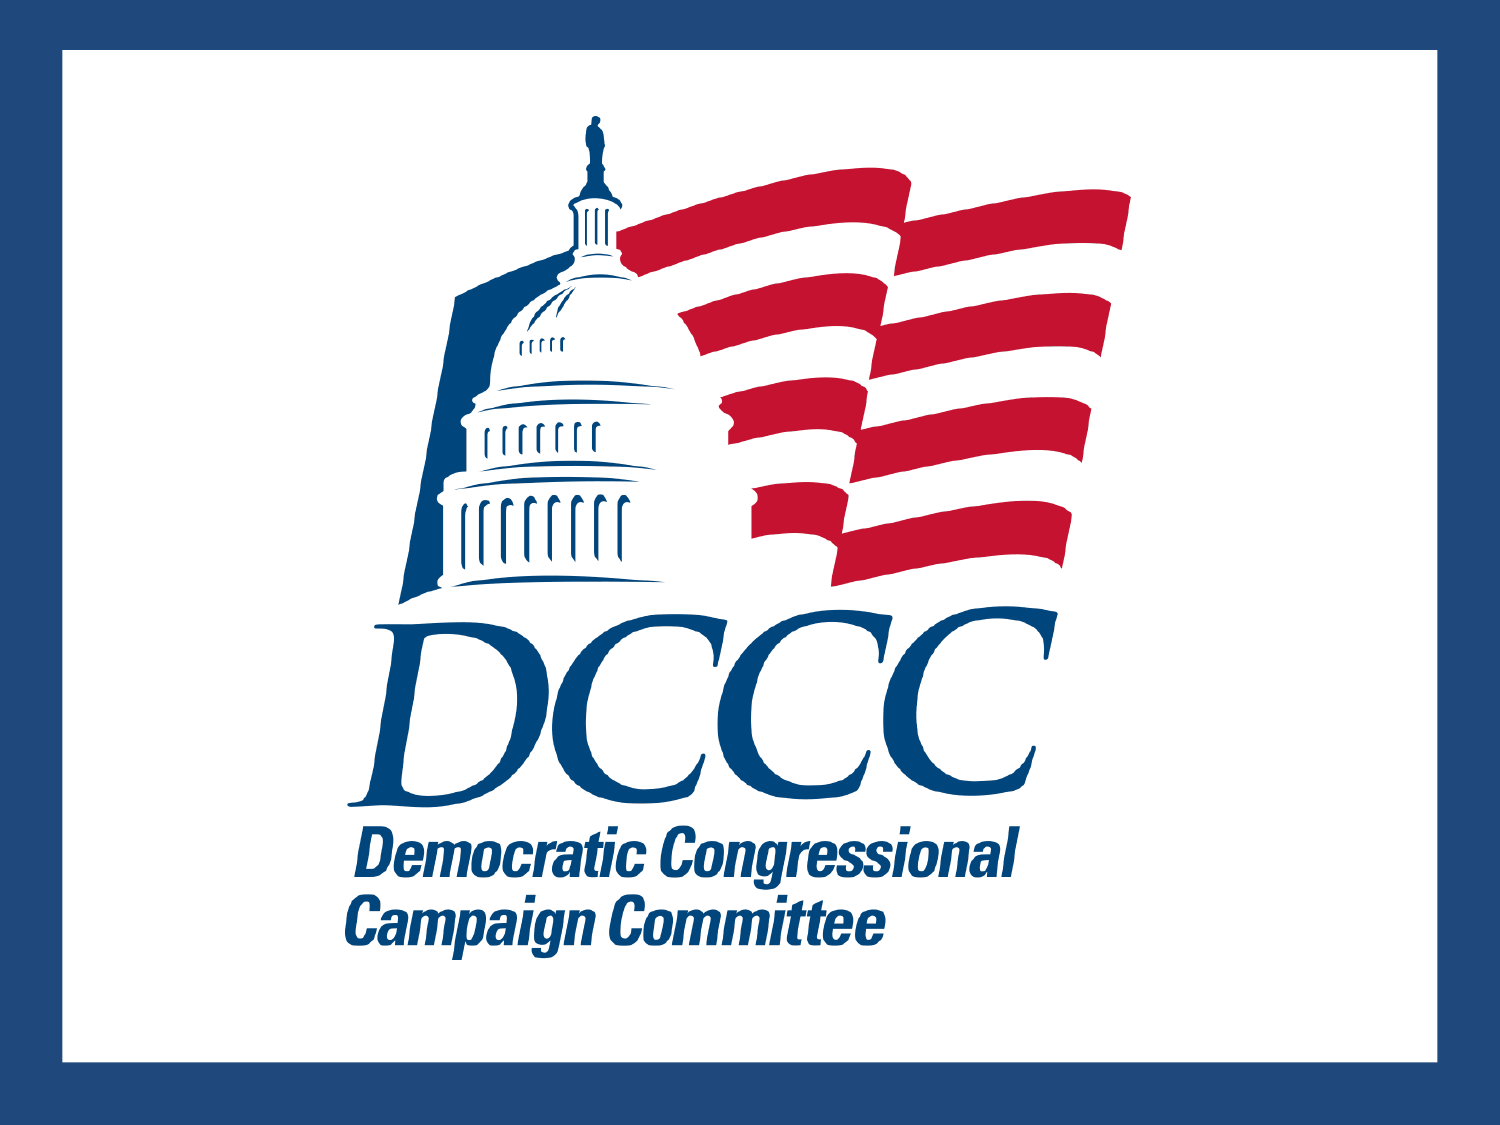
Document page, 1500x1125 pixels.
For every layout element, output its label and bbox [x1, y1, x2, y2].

picture [312, 112, 1163, 963]
